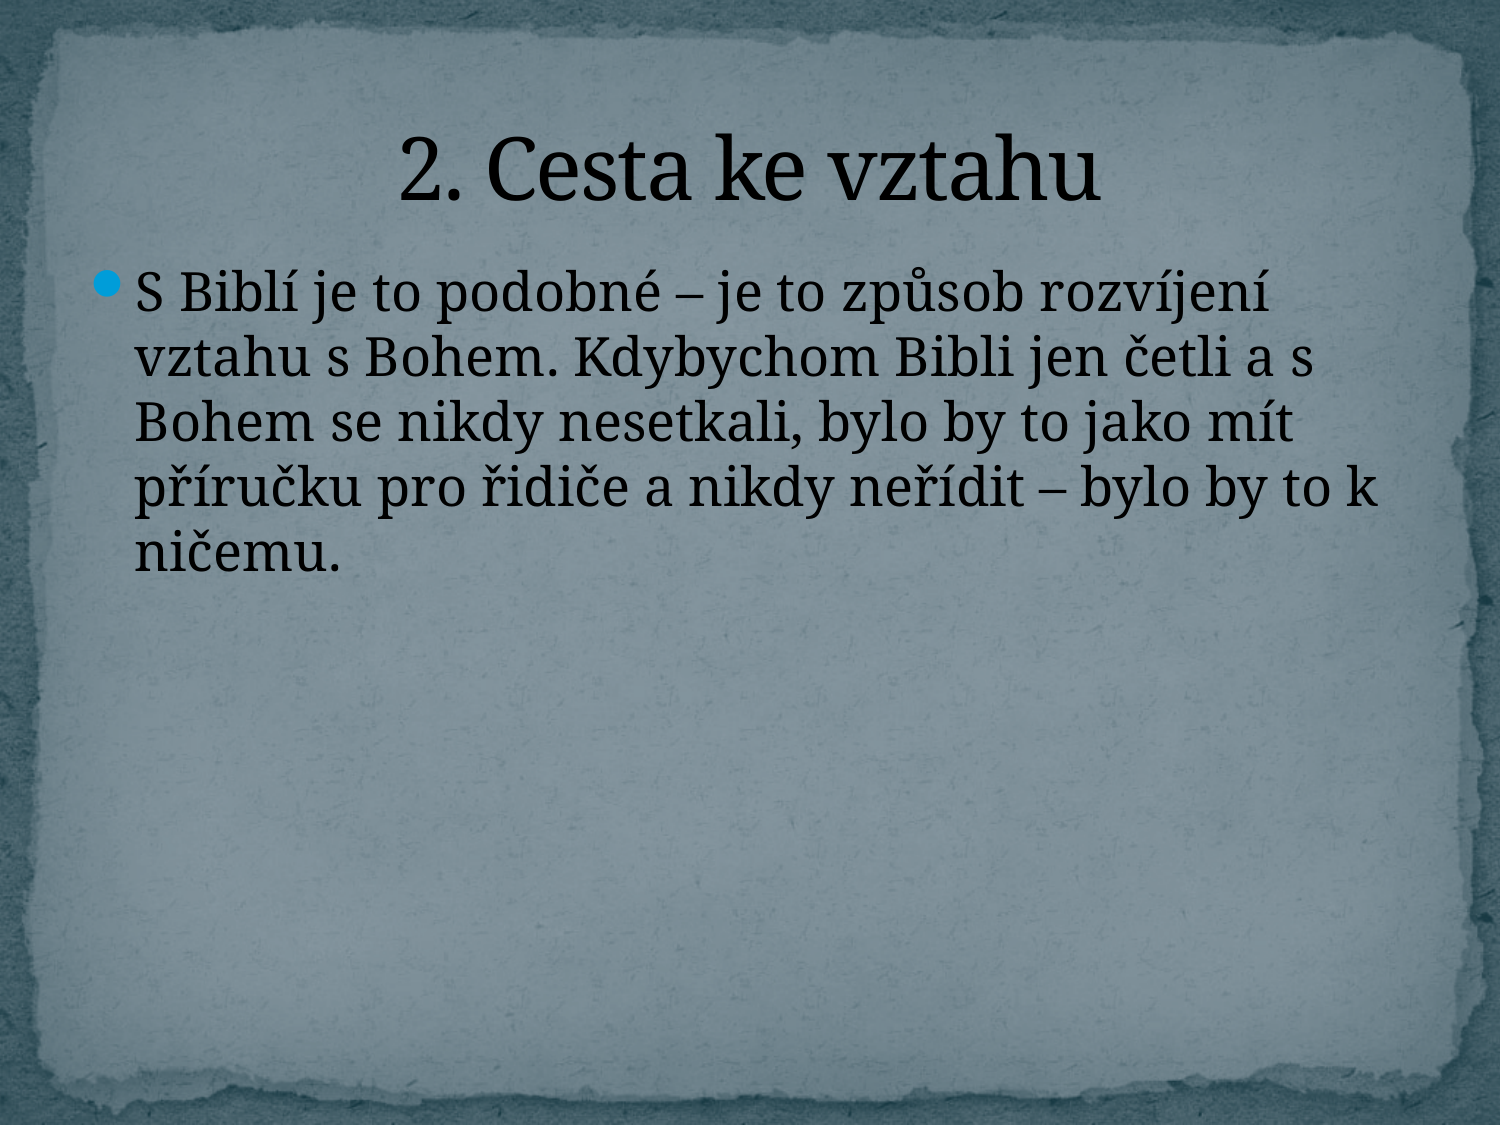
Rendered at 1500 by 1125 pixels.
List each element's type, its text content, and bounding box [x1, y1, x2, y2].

title 2. Cesta ke vztahu [74, 24, 1425, 225]
list S Biblí je to podobné – je to způsob rozvíjení vztahu s Bohem. Kdybychom Bibli jen četli a s Bohem se nikdy nesetkali, bylo by to jako mít příručku pro řidiče a nikdy neřídit – bylo by to k ničemu. [75, 249, 1425, 1000]
